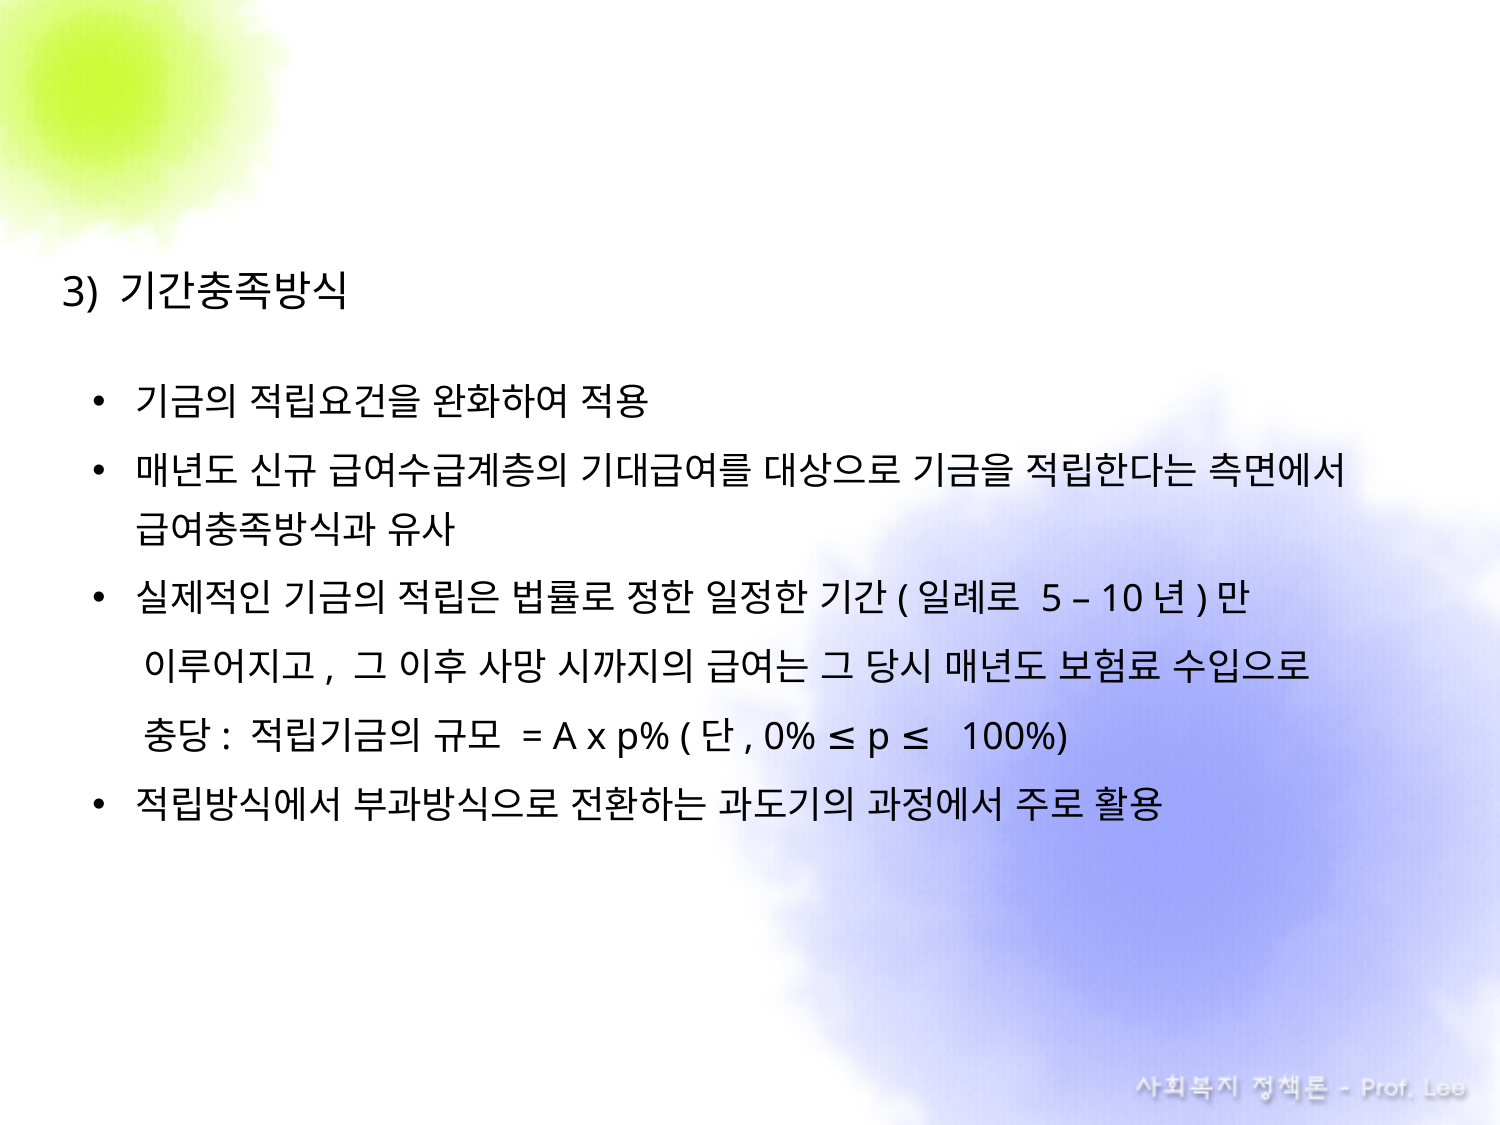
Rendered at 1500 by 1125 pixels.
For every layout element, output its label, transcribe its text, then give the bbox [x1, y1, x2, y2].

picture [0, 0, 1500, 1125]
list 3) 기간충족방식 기금의 적립요건을 완화하여 적용 매년도 신규 급여수급계층의 기대급여를 대상으로 기금을 적립한다는 측면에서 급여충족방식과 유사 실제적인 기금의 적립은 법률로 정한 일정한 기간(일례로 5 – 10년)만 이루어지고, 그 이후 사망 시까지의 급여는 그 당시 매년도 보험료 수입으로 충당: 적립기금의 규모 = A x p% (단, 0% ≤ p ≤ 100%) 적립방식에서 부과방식으로 전환하는 과도기의 과정에서 주로 활용 [46, 242, 1454, 856]
